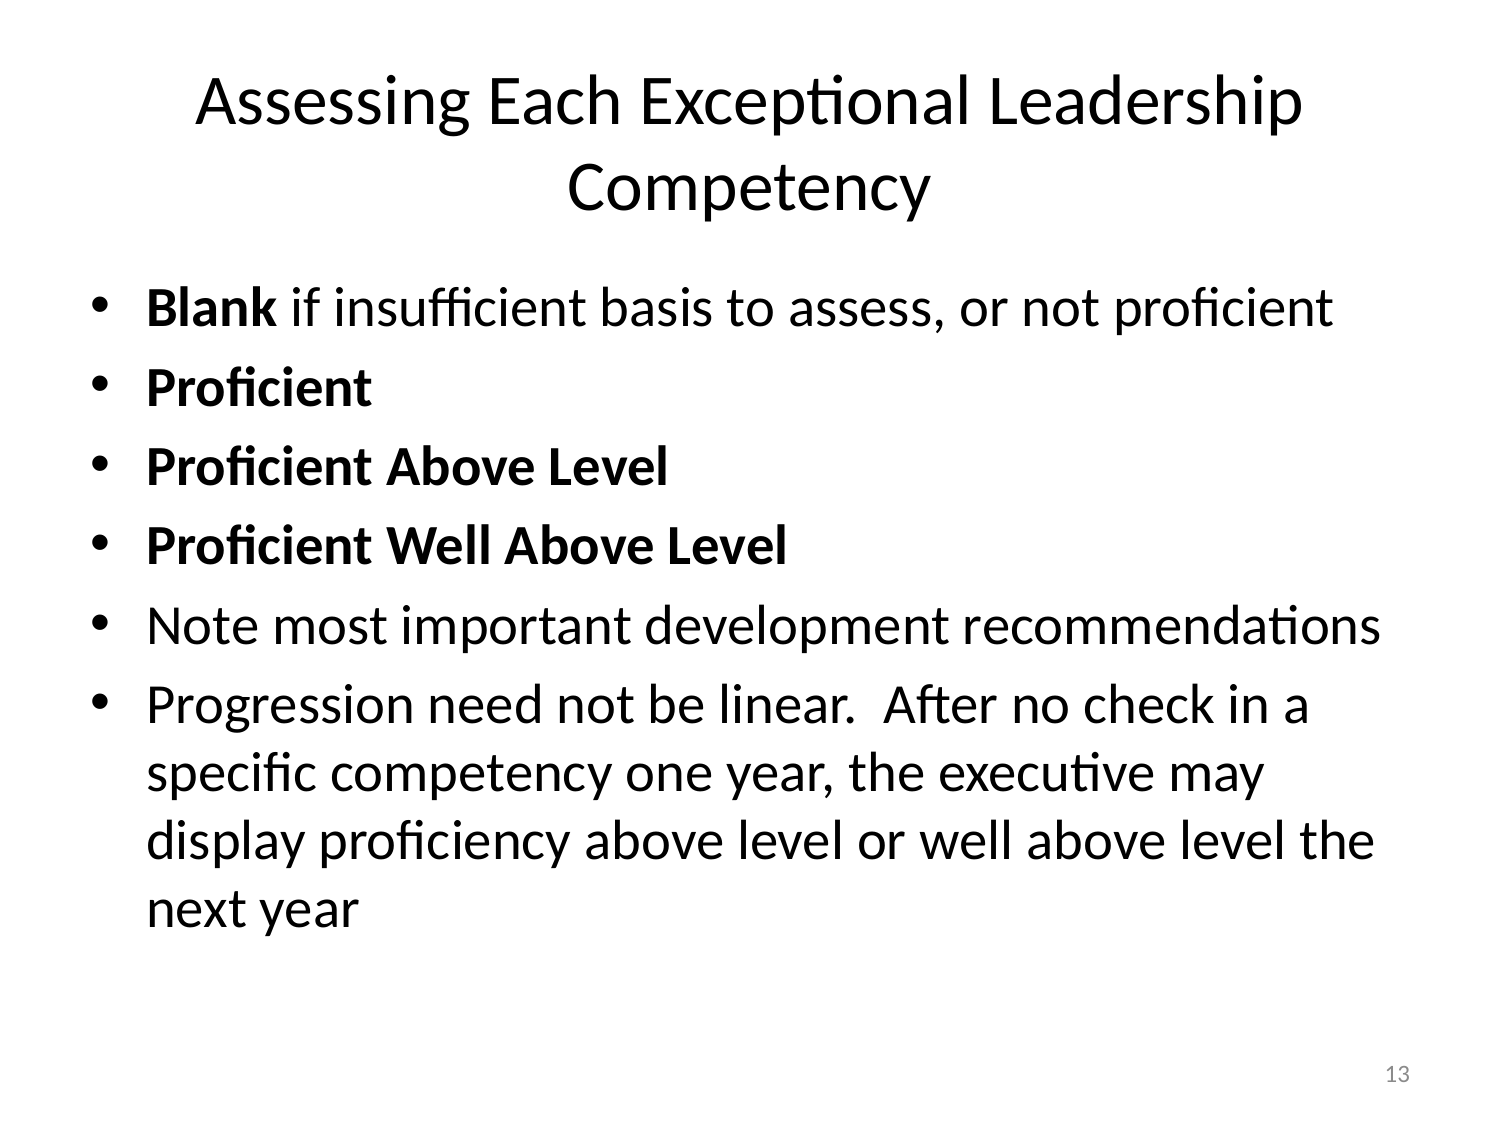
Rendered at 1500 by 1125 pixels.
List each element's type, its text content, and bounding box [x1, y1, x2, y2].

list Blank if insufficient basis to assess, or not proficient Proficient Proficient Above Level Proficient Well Above Level Note most important development recommendations Progression need not be linear. After no check in a specific competency one year, the executive may display proficiency above level or well above level the next year [75, 262, 1425, 1005]
slide_number 12 [1074, 1042, 1425, 1103]
title Assessing Each Exceptional Leadership Competency [75, 45, 1425, 233]
